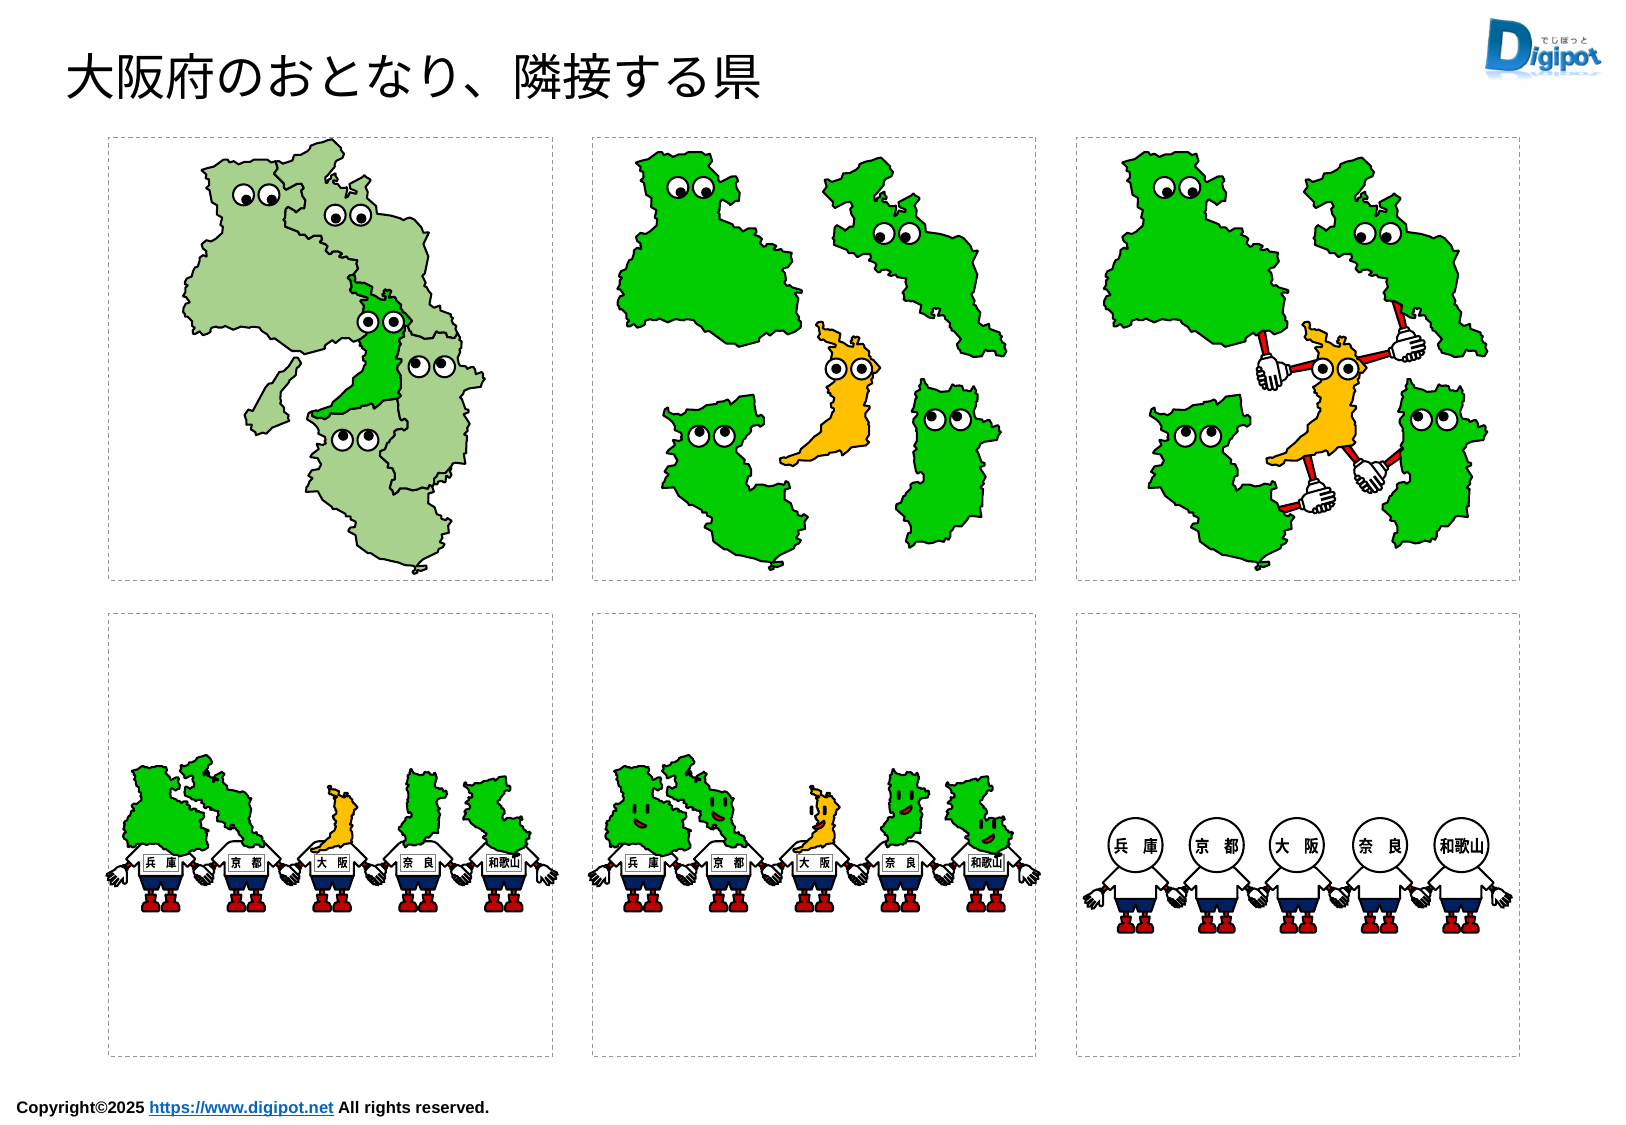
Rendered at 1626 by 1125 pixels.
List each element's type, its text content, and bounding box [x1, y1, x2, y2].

picture [1485, 18, 1602, 82]
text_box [617, 152, 1007, 570]
text_box 大阪府のおとなり、隣接する県 [50, 38, 777, 113]
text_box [1103, 152, 1488, 570]
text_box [589, 754, 1039, 912]
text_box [182, 139, 485, 574]
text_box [107, 754, 557, 912]
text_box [1084, 817, 1511, 933]
